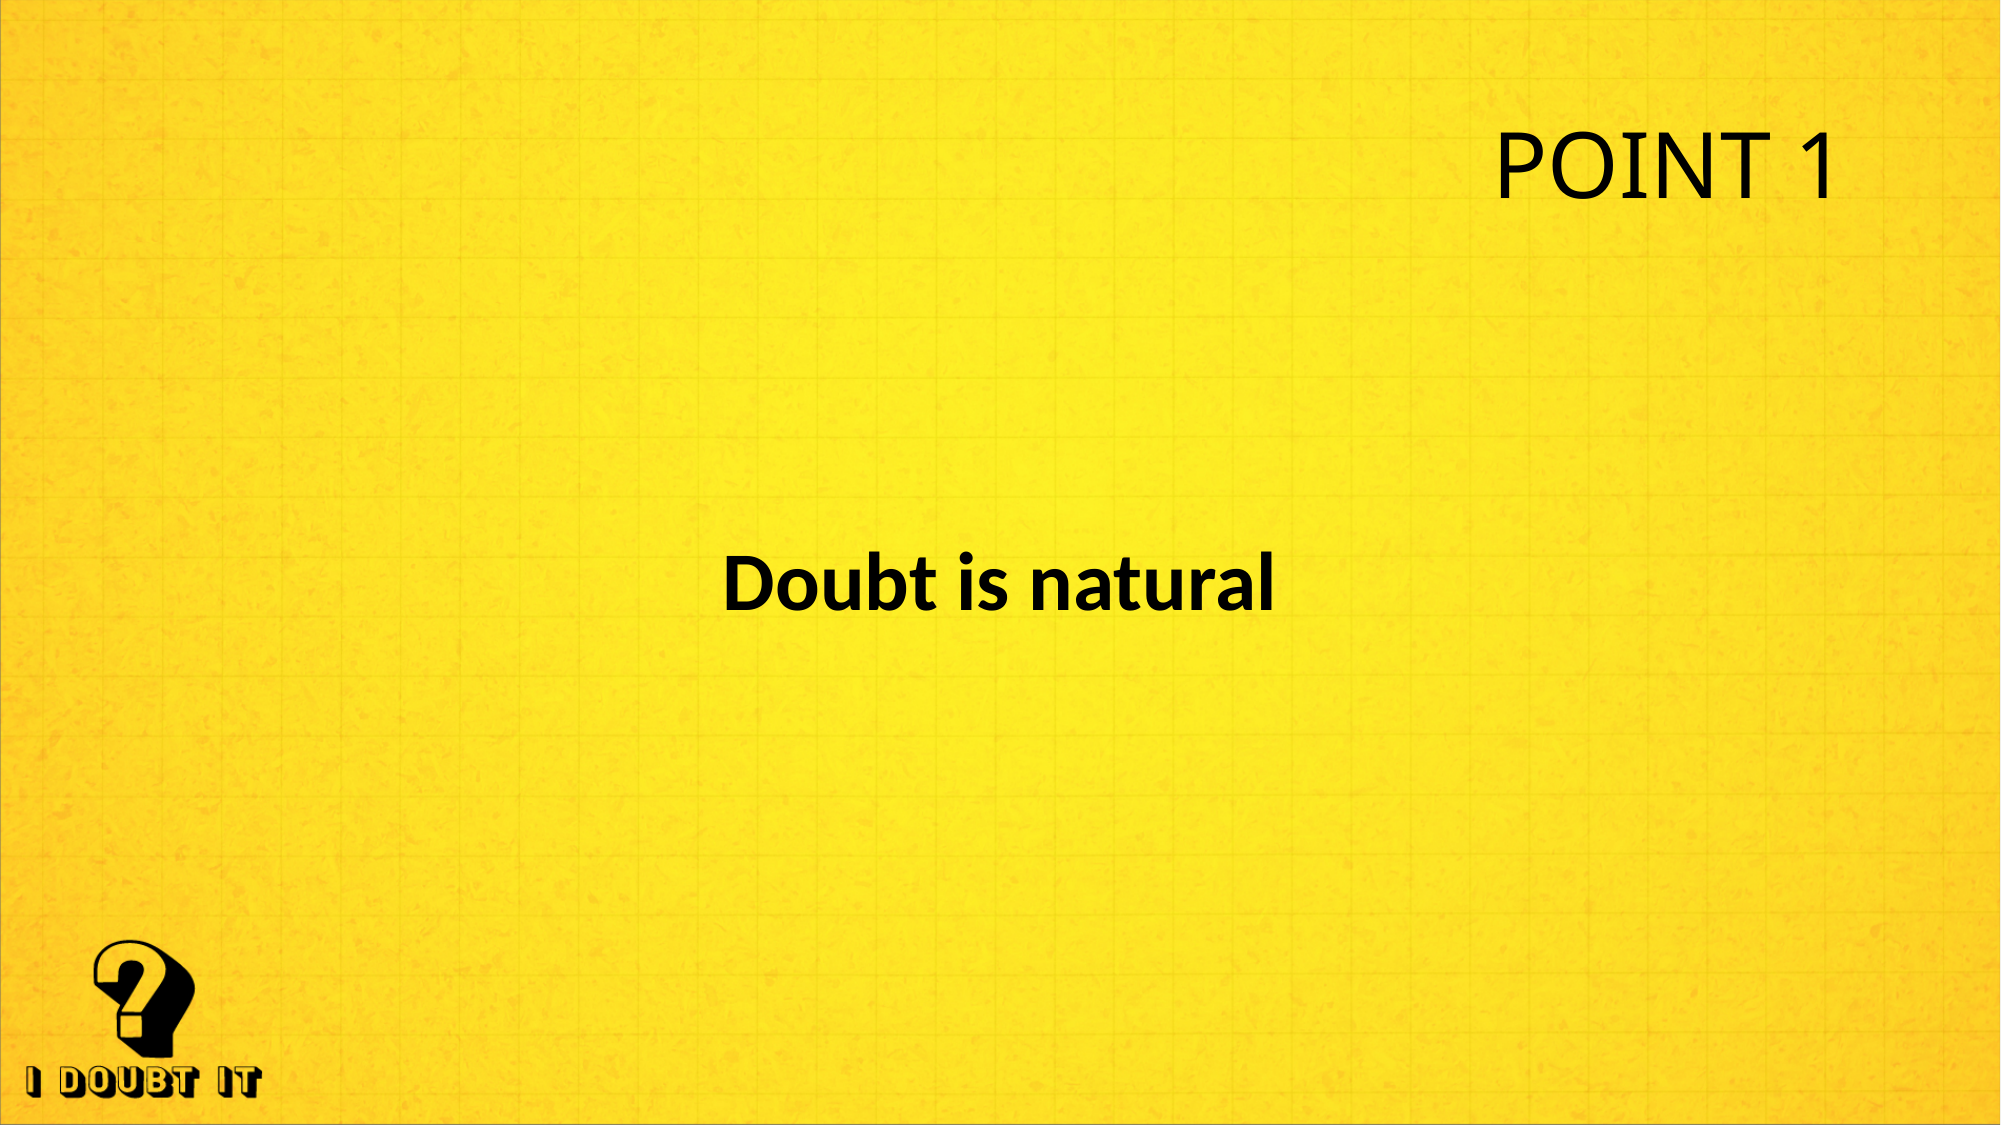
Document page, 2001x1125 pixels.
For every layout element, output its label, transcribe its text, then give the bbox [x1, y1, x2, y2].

list Doubt is natural [137, 299, 1863, 1014]
picture [0, 0, 2001, 1125]
title POINT 1 [137, 59, 1863, 278]
